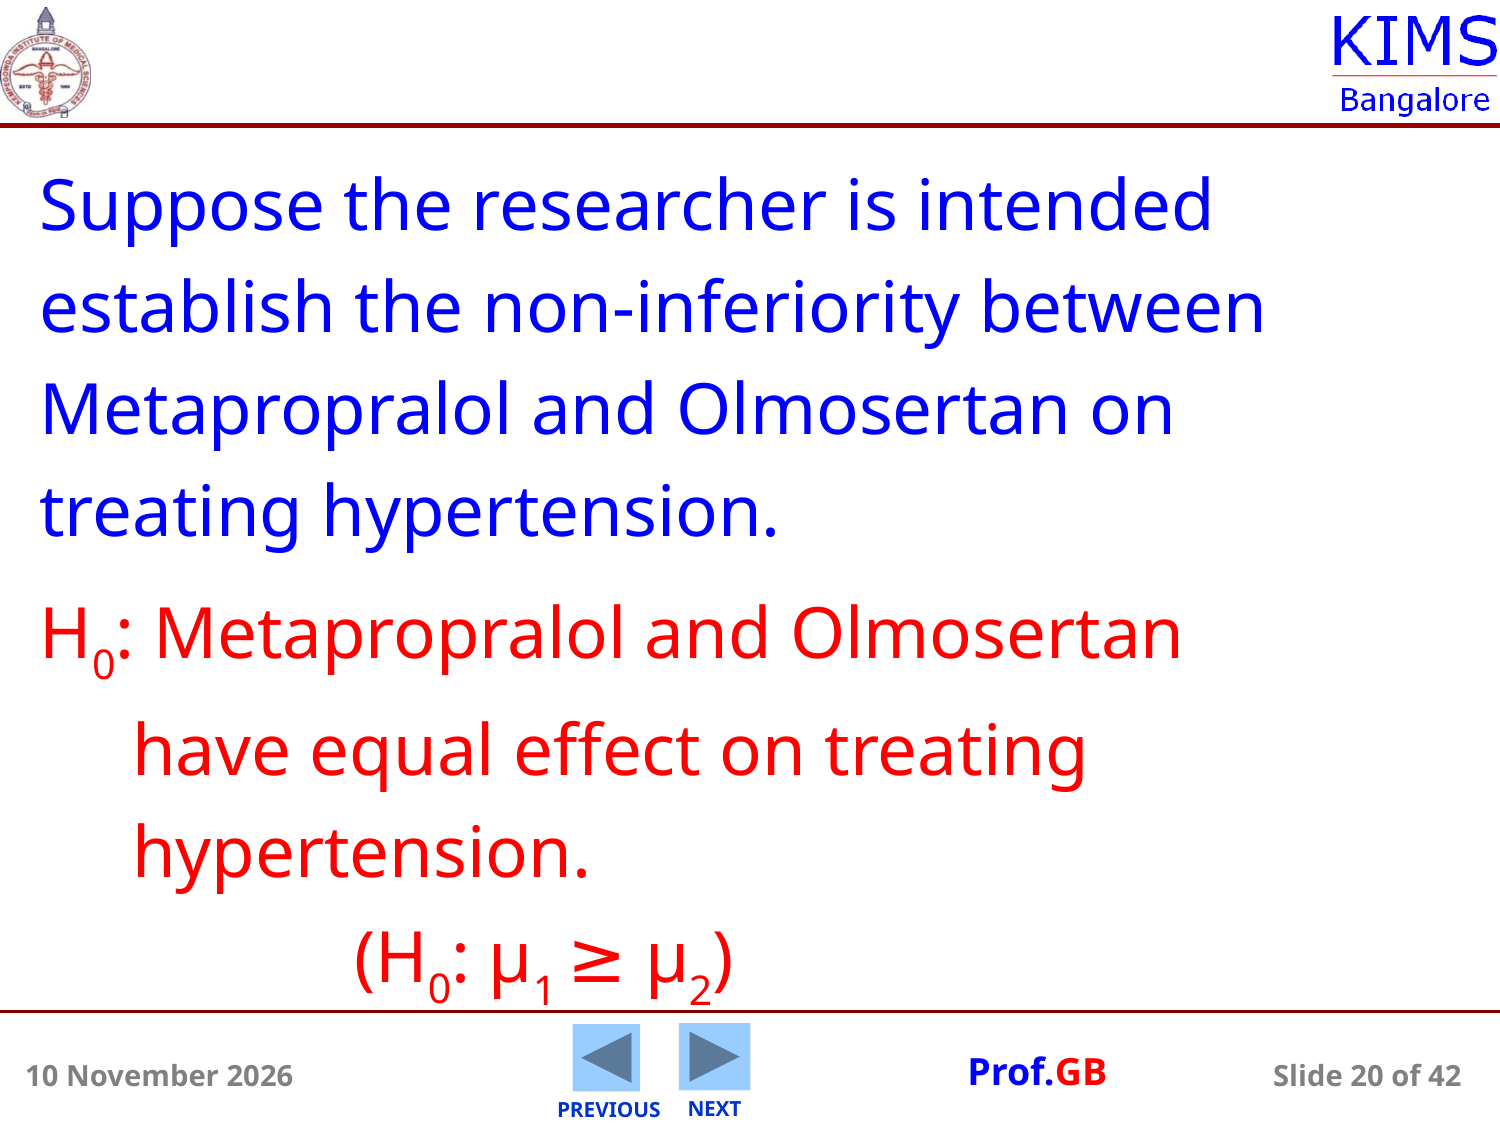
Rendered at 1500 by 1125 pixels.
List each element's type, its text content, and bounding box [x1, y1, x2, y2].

text_box H0: Metapropralol and Olmosertan have equal effect on treating hypertension. (H0: μ1 ≥ μ2) [24, 560, 1463, 1021]
picture [0, 7, 91, 118]
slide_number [10, 1051, 396, 1103]
text_box Suppose the researcher is intended establish the non-inferiority between Metapropralol and Olmosertan on treating hypertension. [24, 135, 1463, 558]
picture [1330, 12, 1500, 118]
